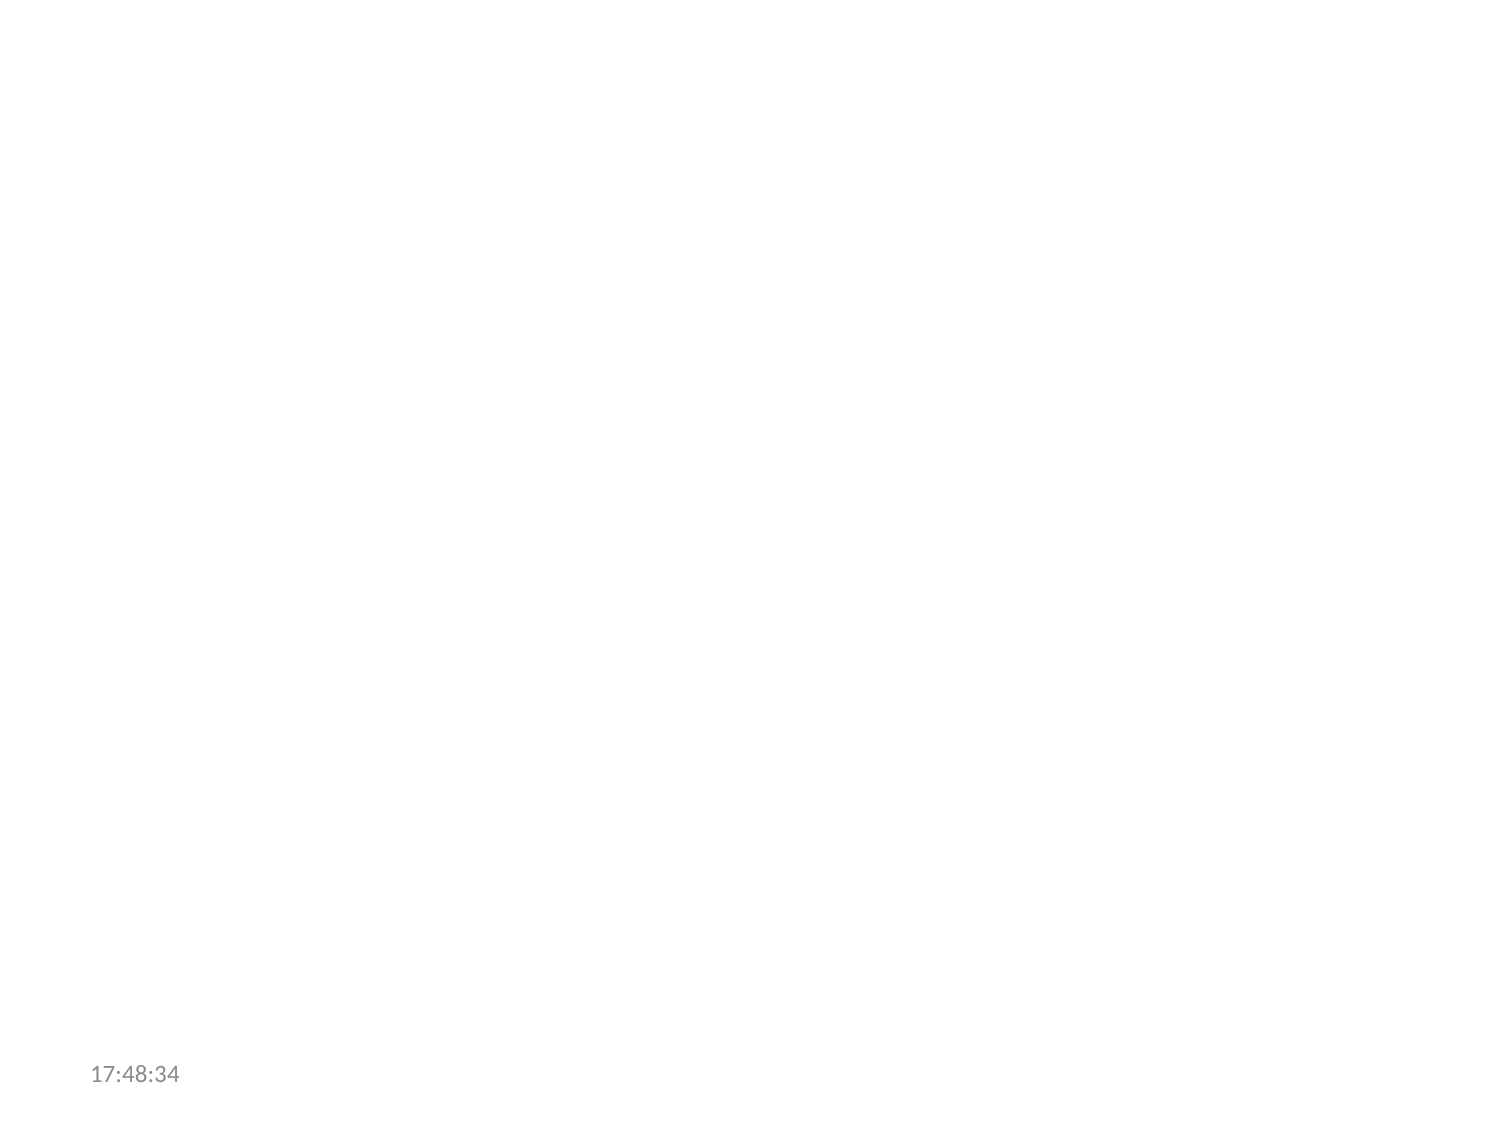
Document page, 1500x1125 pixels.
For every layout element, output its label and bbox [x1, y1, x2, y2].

slide_number [75, 1042, 425, 1103]
